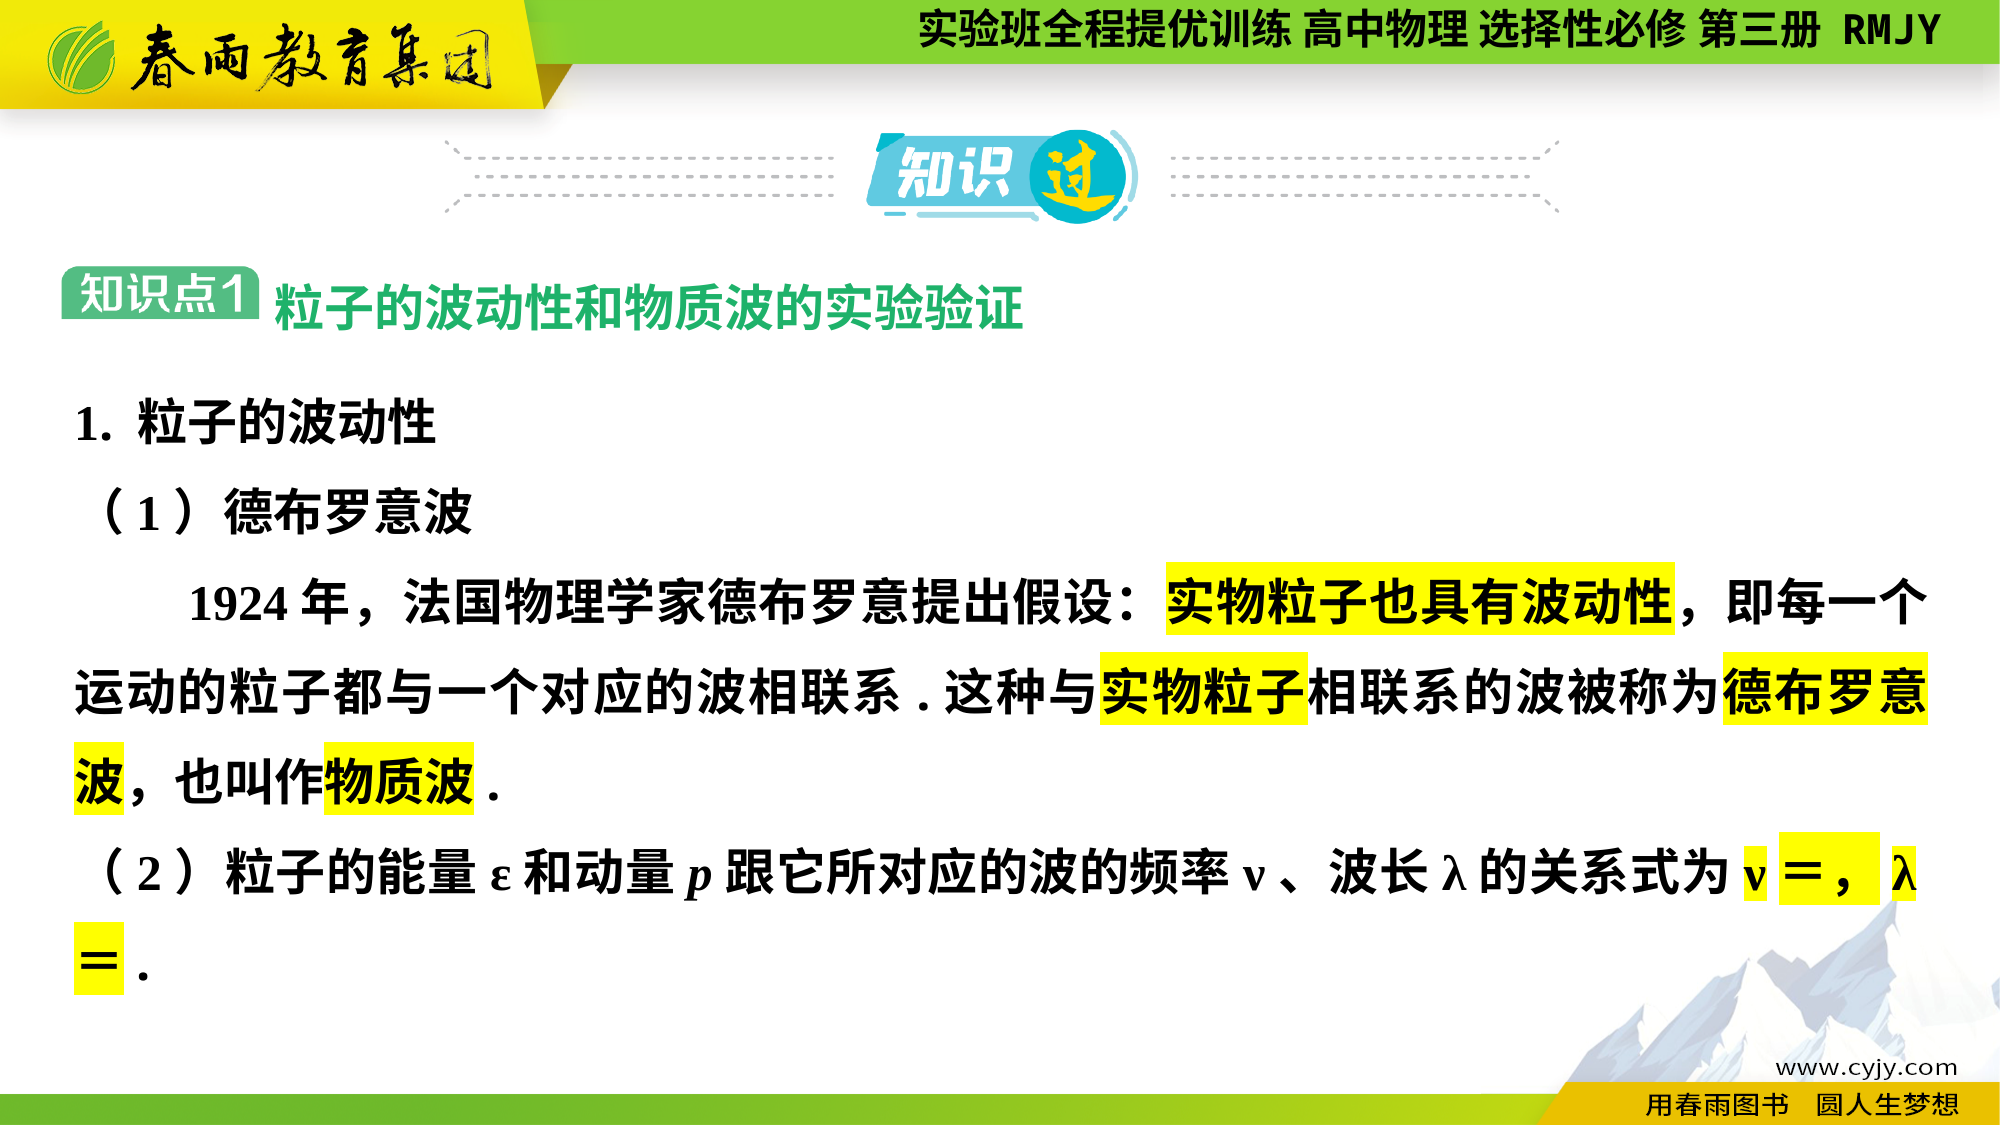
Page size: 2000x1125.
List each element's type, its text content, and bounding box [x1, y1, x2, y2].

text_box 粒子的波动性和物质波的实验验证 [259, 238, 1944, 344]
picture [0, 0, 2000, 1125]
